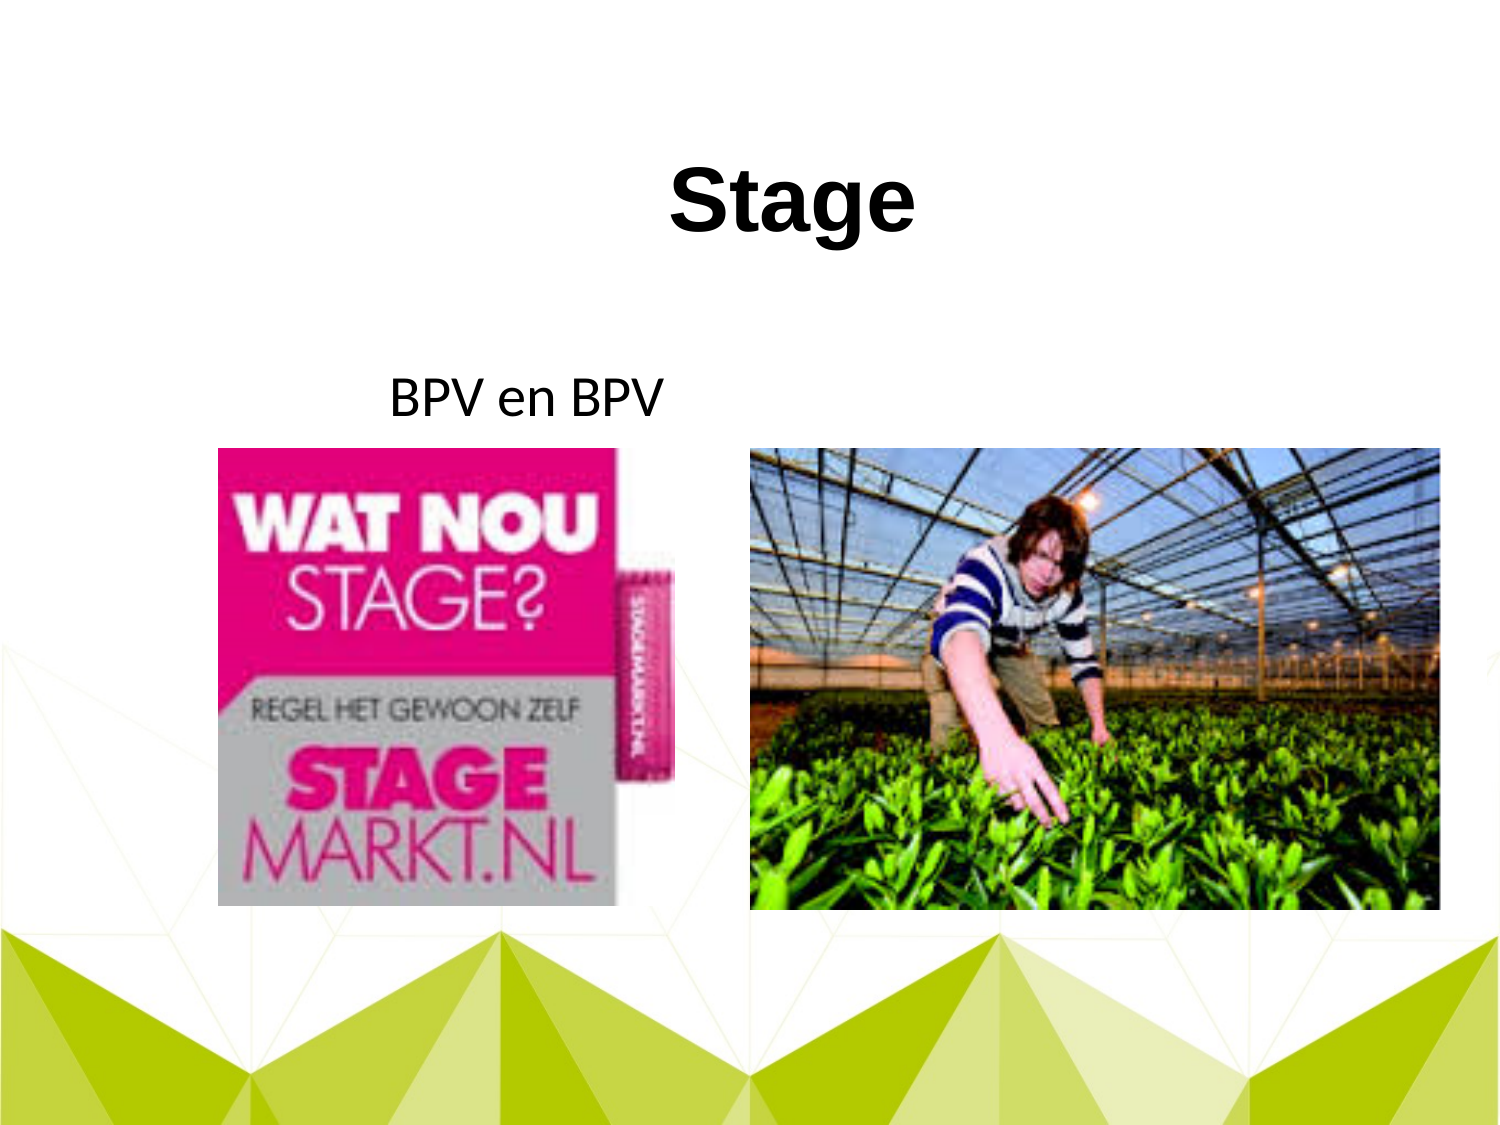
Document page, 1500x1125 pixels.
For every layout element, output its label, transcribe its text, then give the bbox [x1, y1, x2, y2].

text_box BPV en BPV [374, 350, 1125, 436]
picture [0, 448, 1500, 1125]
text_box Stage [218, 132, 1287, 347]
